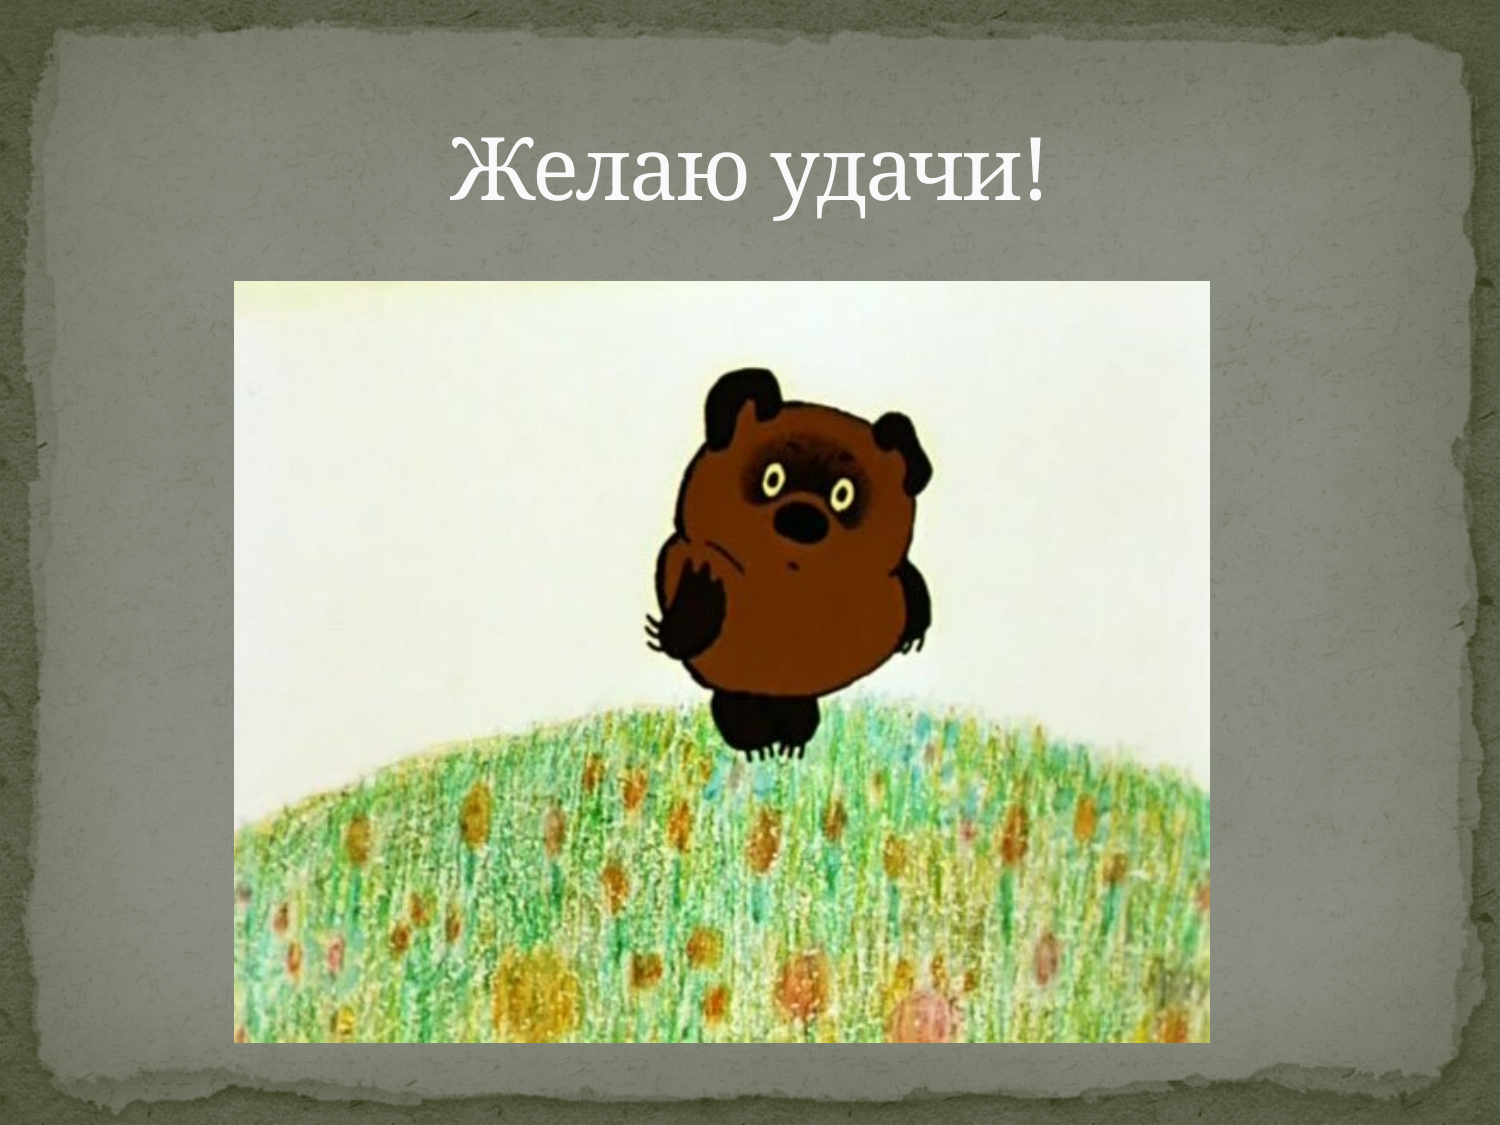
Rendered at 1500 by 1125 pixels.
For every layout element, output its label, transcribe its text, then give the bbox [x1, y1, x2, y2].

title Желаю удачи! [74, 24, 1425, 225]
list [237, 284, 1208, 1041]
